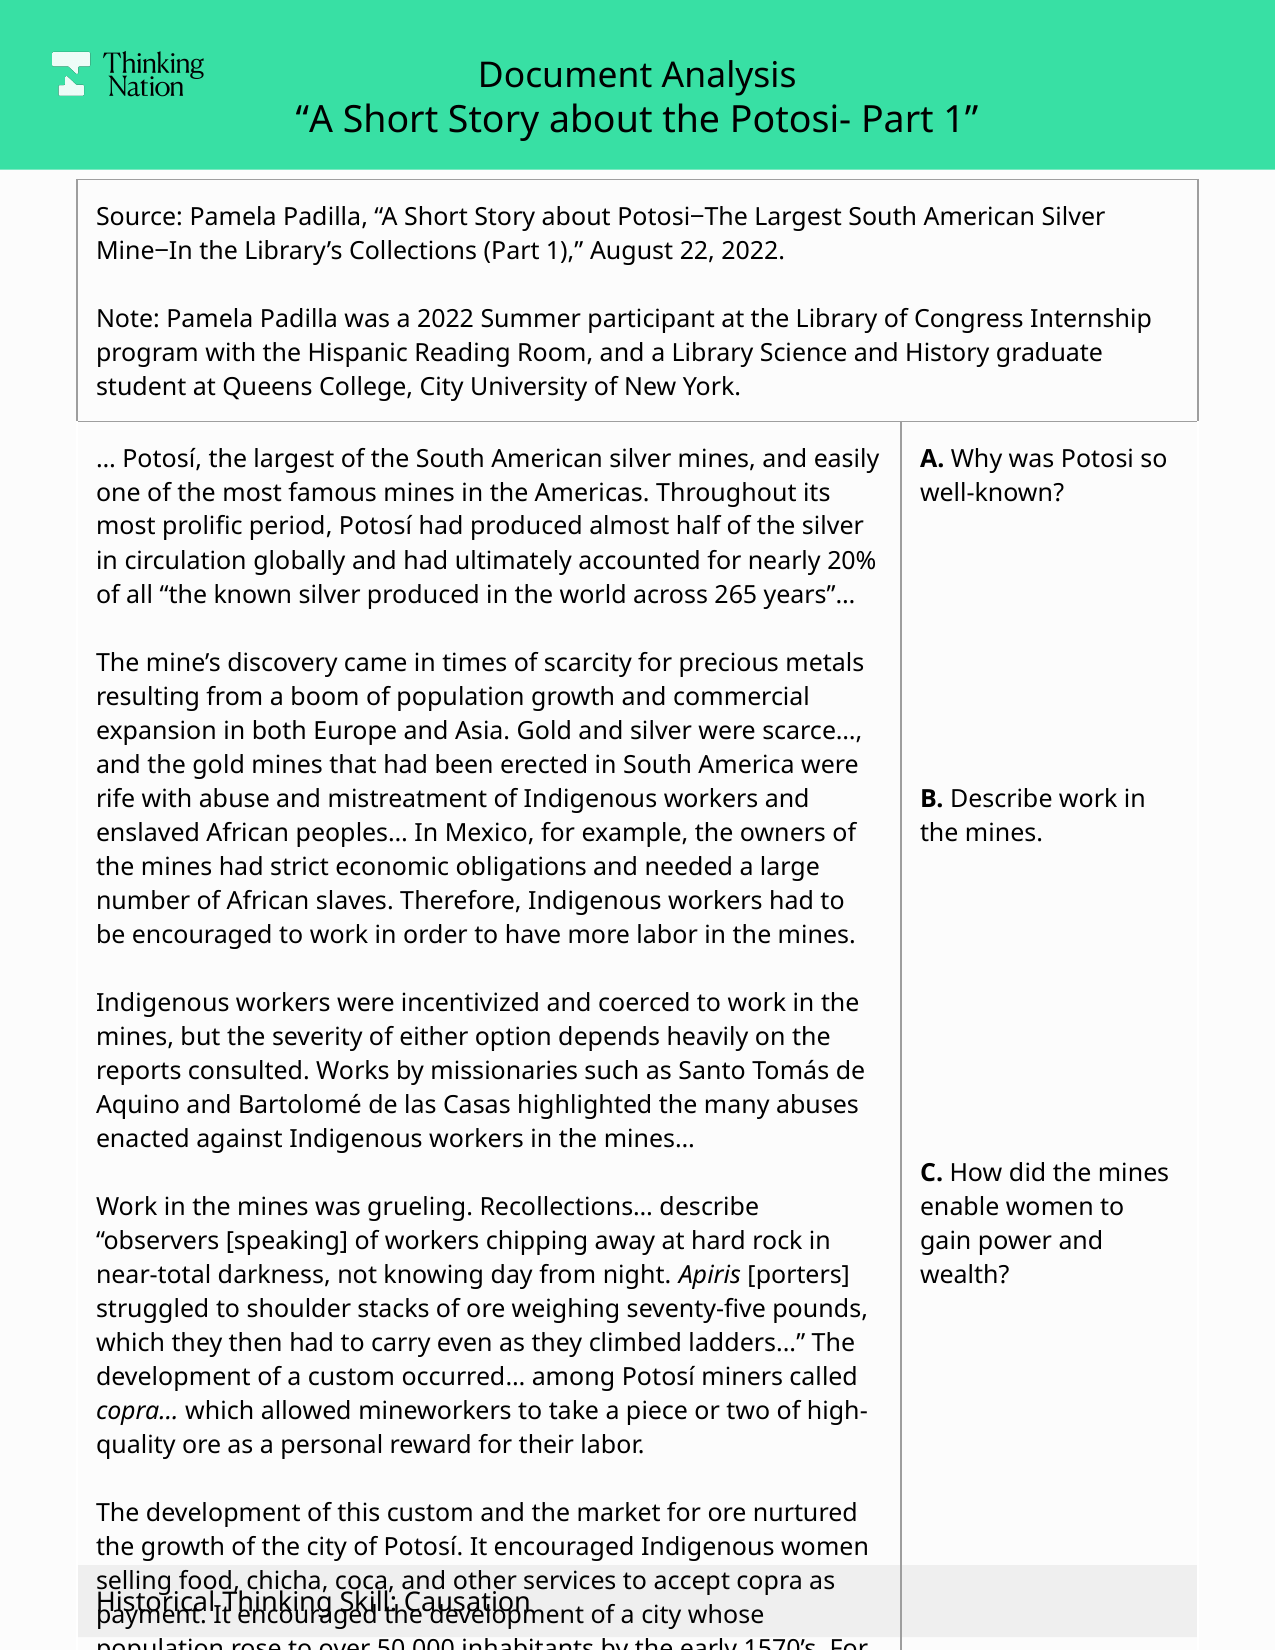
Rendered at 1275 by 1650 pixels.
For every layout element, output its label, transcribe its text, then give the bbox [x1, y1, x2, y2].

table_cell … Potosí, the largest of the South American silver mines, and easily one of the most famous mines in the Americas. Throughout its most prolific period, Potosí had produced almost half of the silver in circulation globally and had ultimately accounted for nearly 20% of all “the known silver produced in the world across 265 years”… The mine’s discovery came in times of scarcity for precious metals resulting from a boom of population growth and commercial expansion in both Europe and Asia. Gold and silver were scarce…, and the gold mines that had been erected in South America were rife with abuse and mistreatment of Indigenous workers and enslaved African peoples… In Mexico, for example, the owners of the mines had strict economic obligations and needed a large number of African slaves. Therefore, Indigenous workers had to be encouraged to work in order to have more labor in the mines. Indigenous workers were incentivized and coerced to work in the mines, but the severity of either option depends heavily on the reports consulted. Works by missionaries such as Santo Tomás de Aquino and Bartolomé de las Casas highlighted the many abuses enacted against Indigenous workers in the mines… Work in the mines was grueling. Recollections… describe “observers [speaking] of workers chipping away at hard rock in near-total darkness, not knowing day from night. Apiris [porters] struggled to shoulder stacks of ore weighing seventy-five pounds, which they then had to carry even as they climbed ladders...” The development of a custom occurred… among Potosí miners called copra… which allowed mineworkers to take a piece or two of high-quality ore as a personal reward for their labor. The development of this custom and the market for ore nurtured the growth of the city of Potosí. It encouraged Indigenous women selling food, chicha, coca, and other services to accept copra as payment. It encouraged the development of a city whose population rose to over 50,000 inhabitants by the early 1570’s. For some Indigenous peoples, especially women, the mining boom allowed for upward social and economic mobility. [78, 422, 900, 1650]
text_box Document Analysis “A Short Story about the Potosi- Part 1” [0, 0, 1275, 170]
table_cell A. Why was Potosi so well-known? B. Describe work in the mines. C. How did the mines enable women to gain power and wealth? [902, 422, 1197, 1650]
picture [35, 37, 210, 110]
table_header Source: Pamela Padilla, “A Short Story about Potosi‒The Largest South American Silver Mine‒In the Library’s Collections (Part 1),” August 22, 2022. Note: Pamela Padilla was a 2022 Summer participant at the Library of Congress Internship program with the Hispanic Reading Room, and a Library Science and History graduate student at Queens College, City University of New York. [78, 180, 1197, 421]
